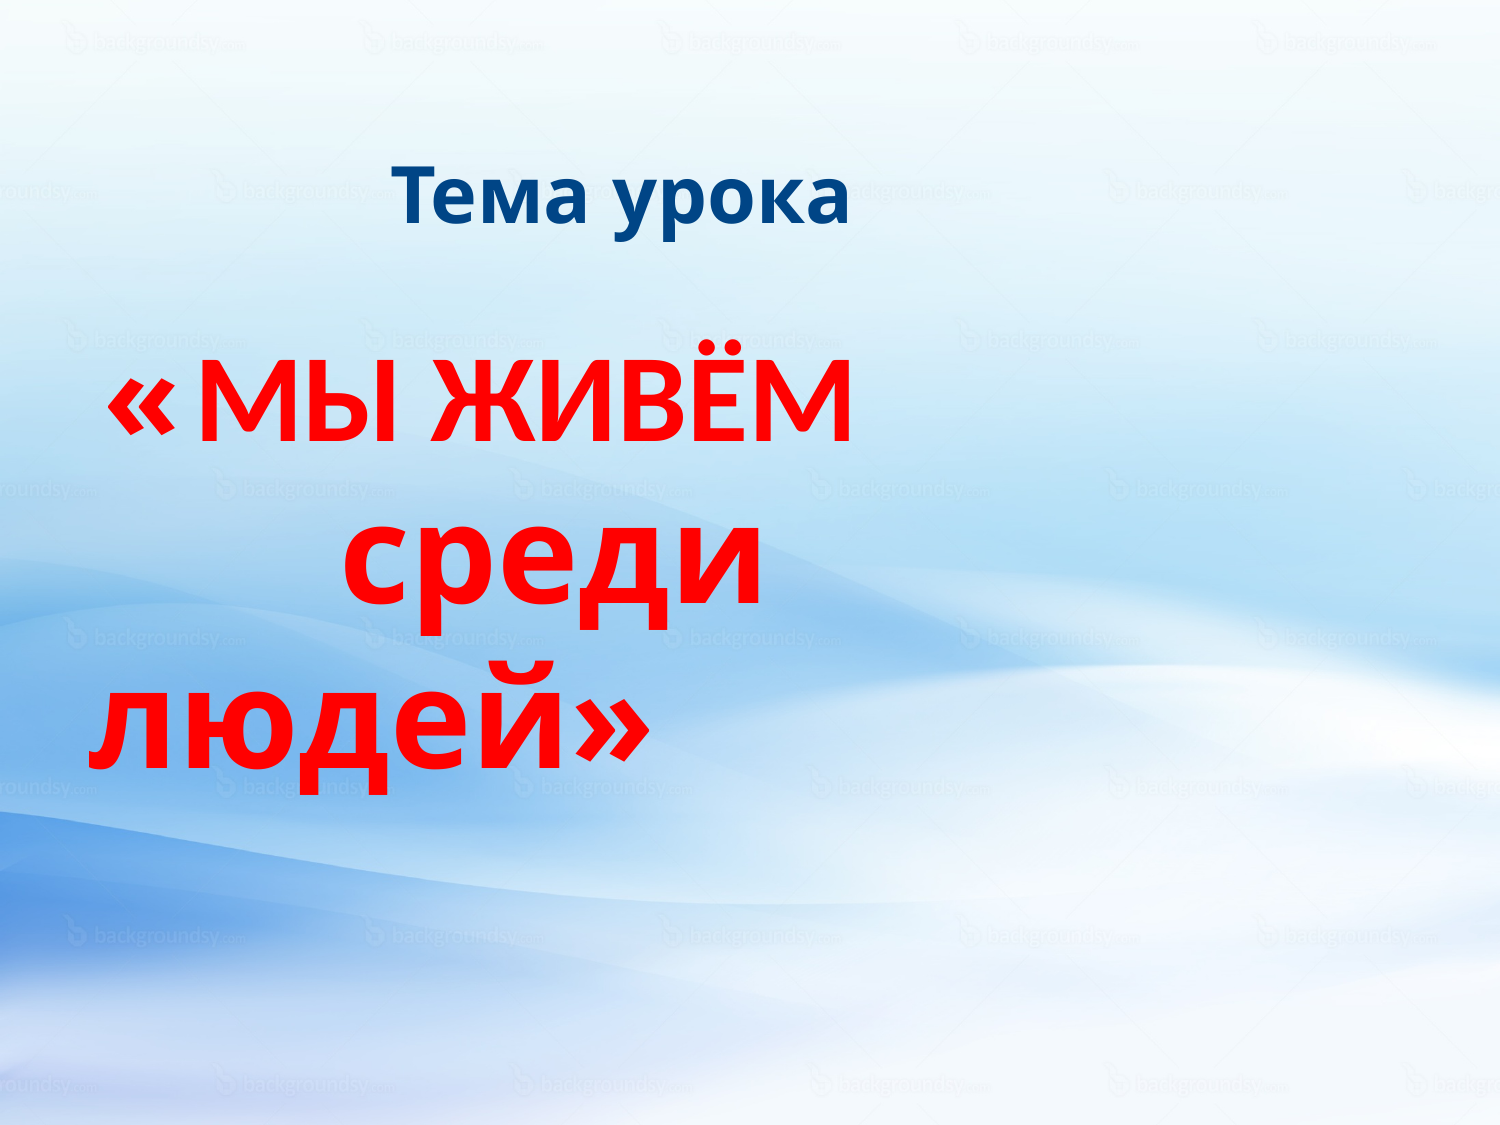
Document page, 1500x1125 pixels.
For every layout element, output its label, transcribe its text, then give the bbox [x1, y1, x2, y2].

text_box « МЫ ЖИВЁМ среди людей» [75, 263, 1376, 1059]
text_box Тема урока [74, 52, 1263, 240]
picture [0, 0, 1500, 1125]
